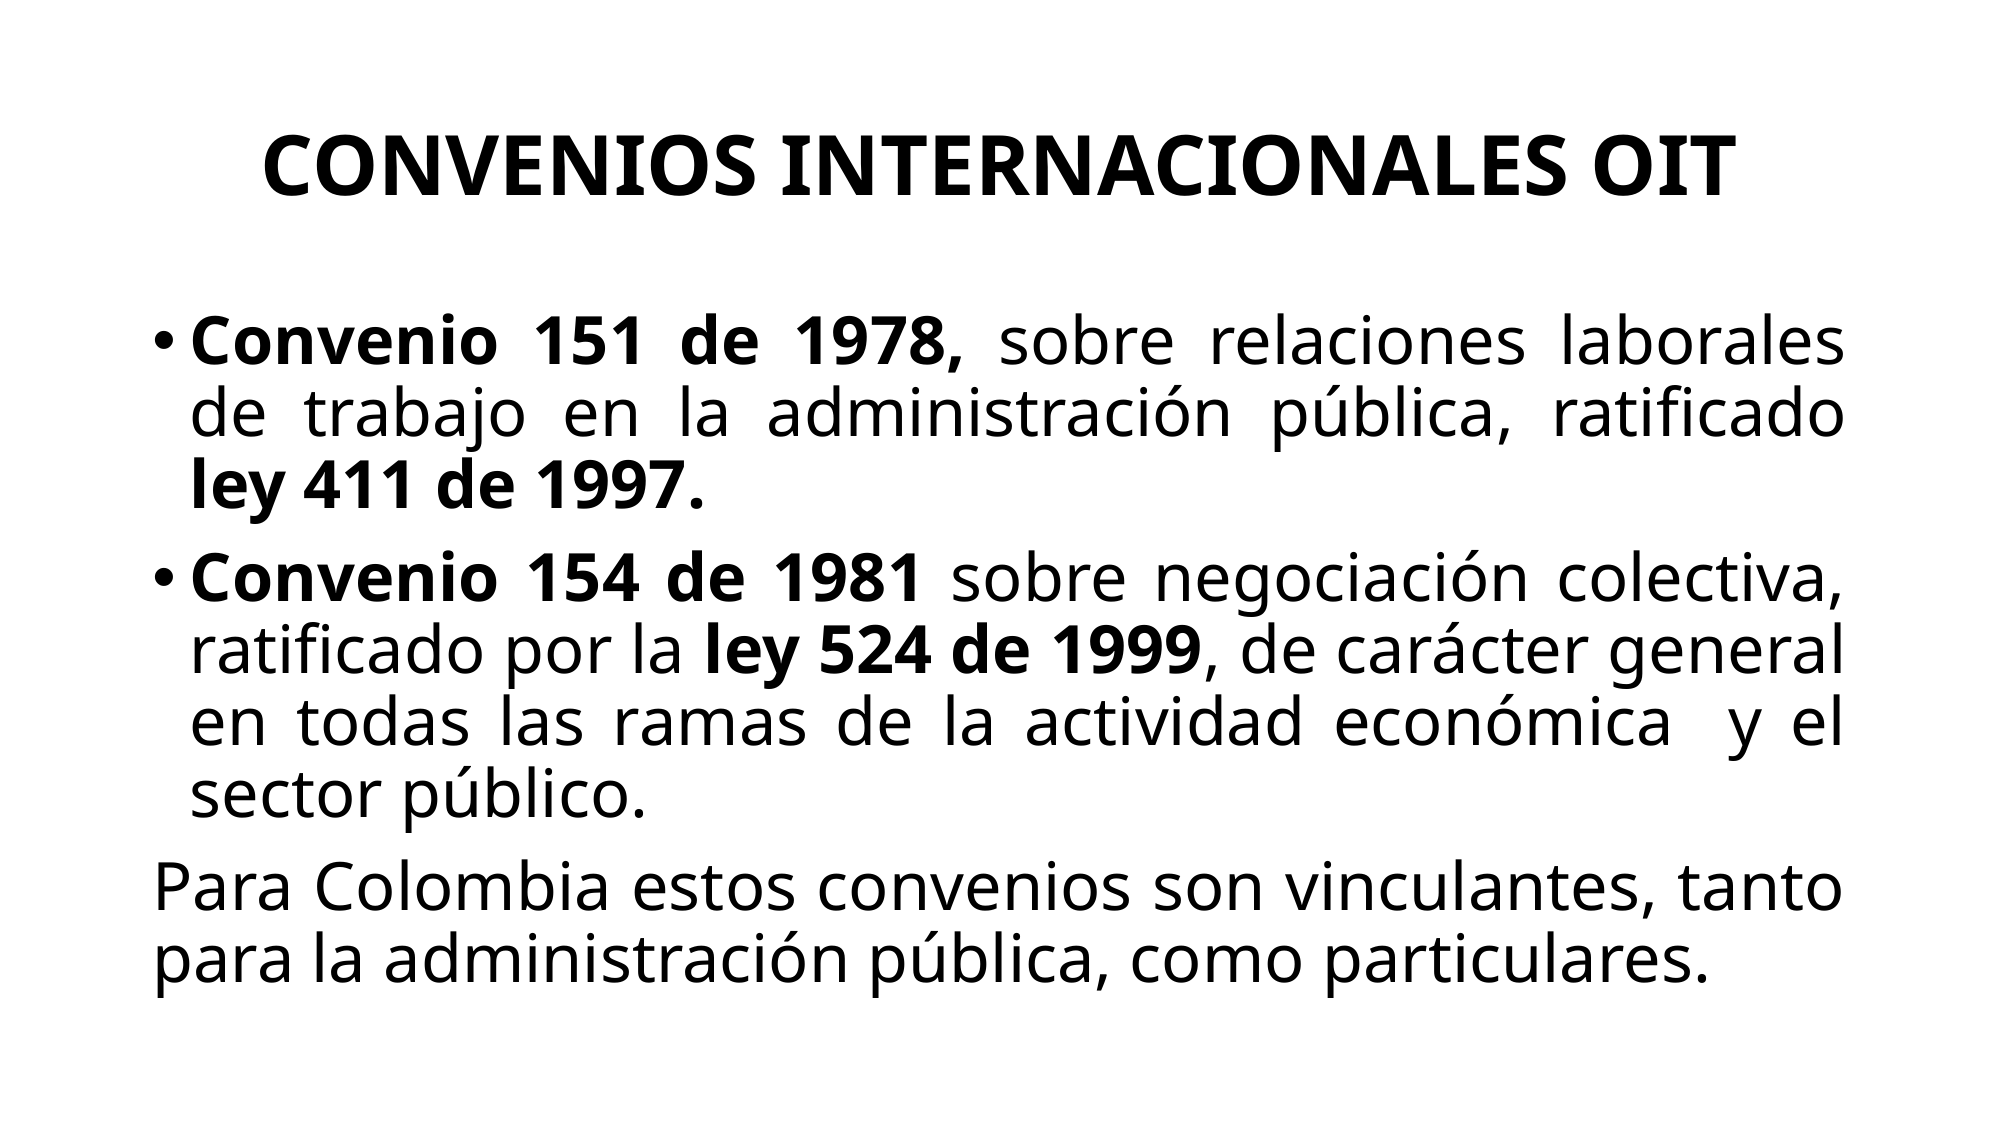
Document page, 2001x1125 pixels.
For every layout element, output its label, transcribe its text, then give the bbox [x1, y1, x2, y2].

list Convenio 151 de 1978, sobre relaciones laborales de trabajo en la administración pública, ratificado ley 411 de 1997. Convenio 154 de 1981 sobre negociación colectiva, ratificado por la ley 524 de 1999, de carácter general en todas las ramas de la actividad económica y el sector público. Para Colombia estos convenios son vinculantes, tanto para la administración pública, como particulares. [137, 299, 1863, 1014]
title CONVENIOS INTERNACIONALES OIT [137, 59, 1863, 278]
